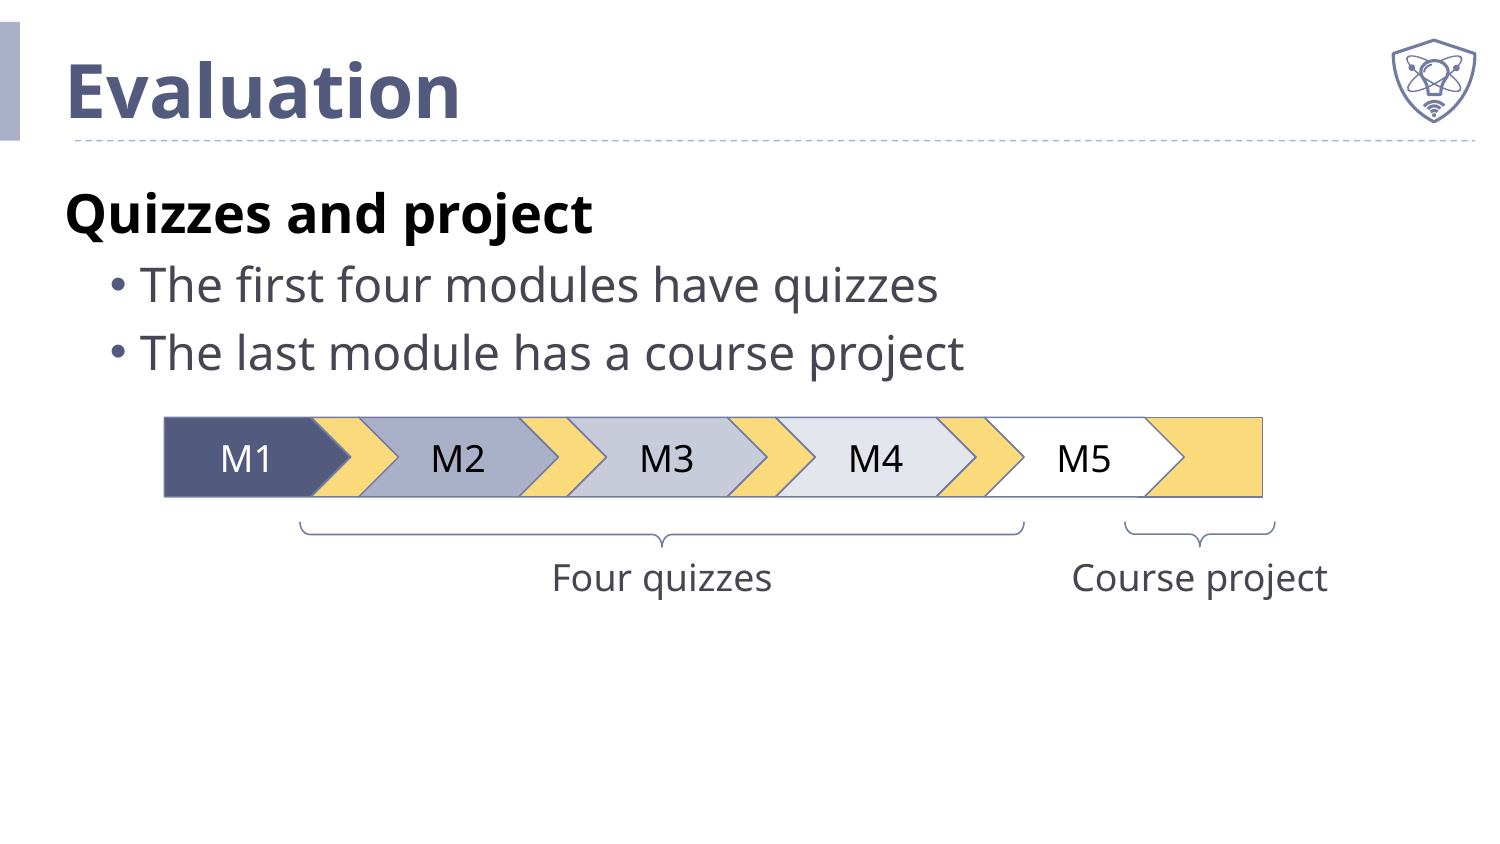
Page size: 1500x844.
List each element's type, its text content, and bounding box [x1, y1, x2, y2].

text_box Course project [974, 546, 1425, 607]
list Quizzes and project The first four modules have quizzes The last module has a course project [50, 171, 1475, 835]
text_box М2 [360, 415, 555, 499]
text_box [309, 415, 400, 499]
text_box М1 [162, 415, 347, 499]
text_box Four quizzes [412, 546, 912, 607]
text_box М3 [568, 415, 764, 499]
text_box М5 [985, 415, 1186, 499]
text_box [1124, 521, 1276, 548]
title Evaluation [50, 18, 1475, 141]
text_box [299, 521, 1025, 548]
text_box [935, 415, 1026, 499]
text_box [726, 415, 817, 499]
text_box М4 [776, 415, 973, 499]
text_box [517, 415, 608, 499]
